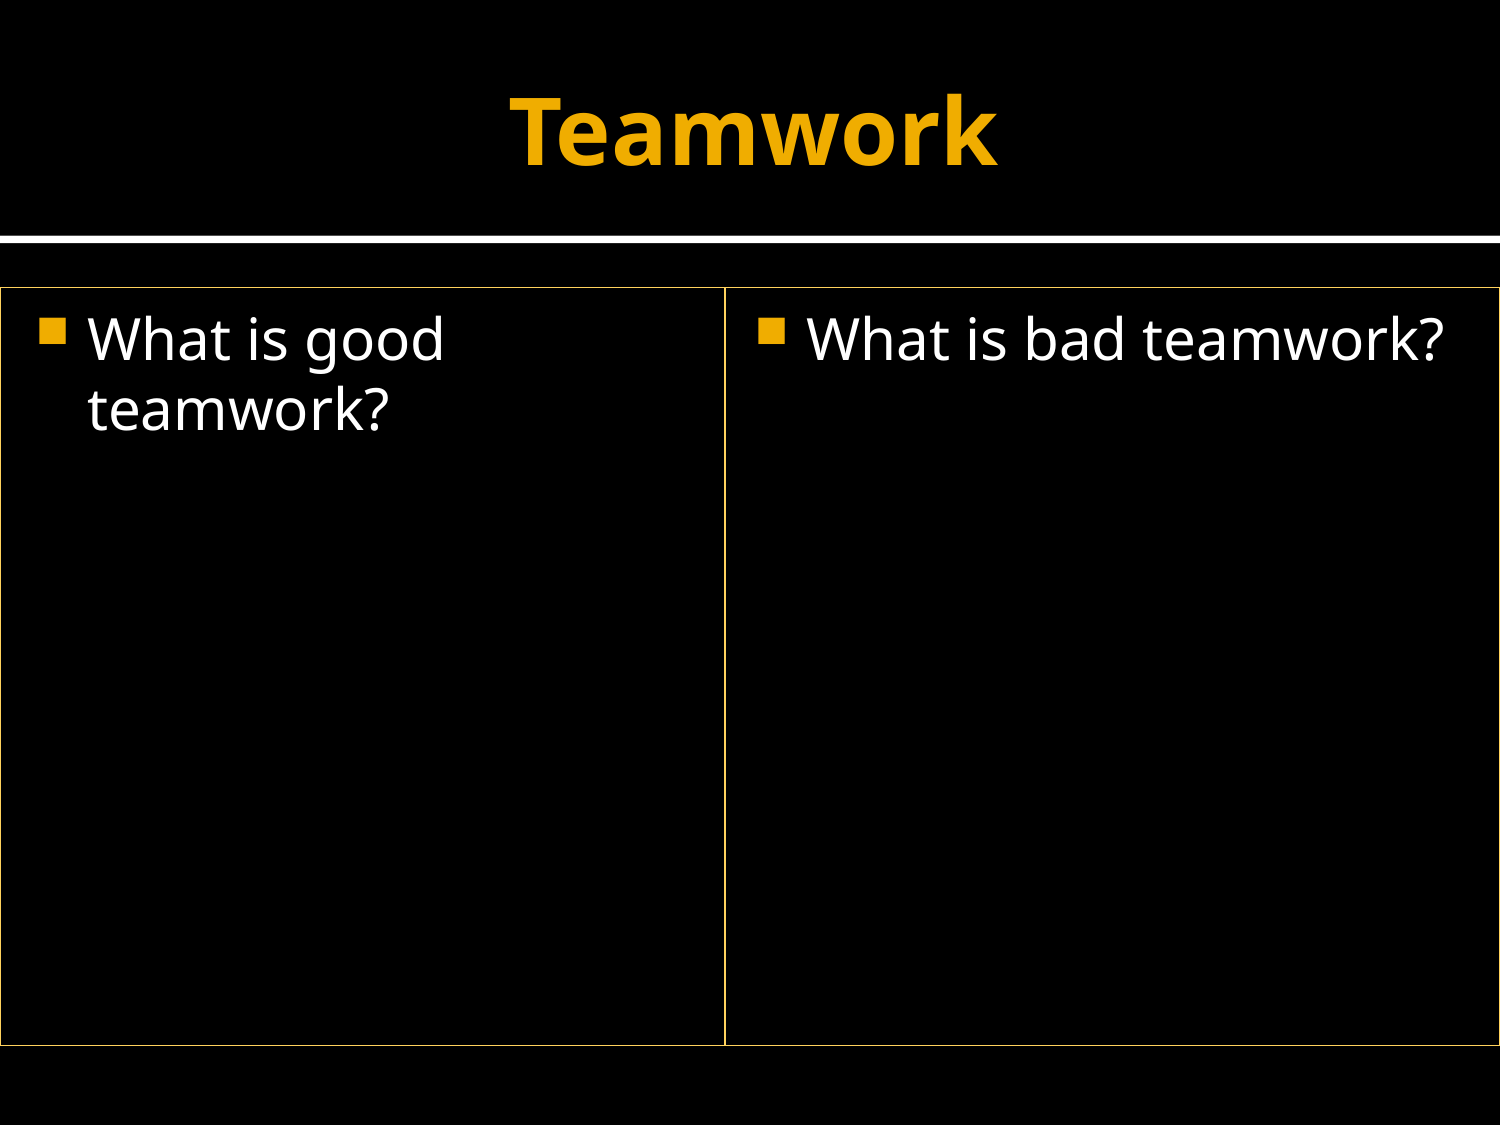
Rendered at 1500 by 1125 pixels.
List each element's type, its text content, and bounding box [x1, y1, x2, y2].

list What is bad teamwork? [725, 287, 1500, 1046]
title Teamwork [75, 24, 1425, 231]
list What is good teamwork? [0, 287, 725, 1046]
